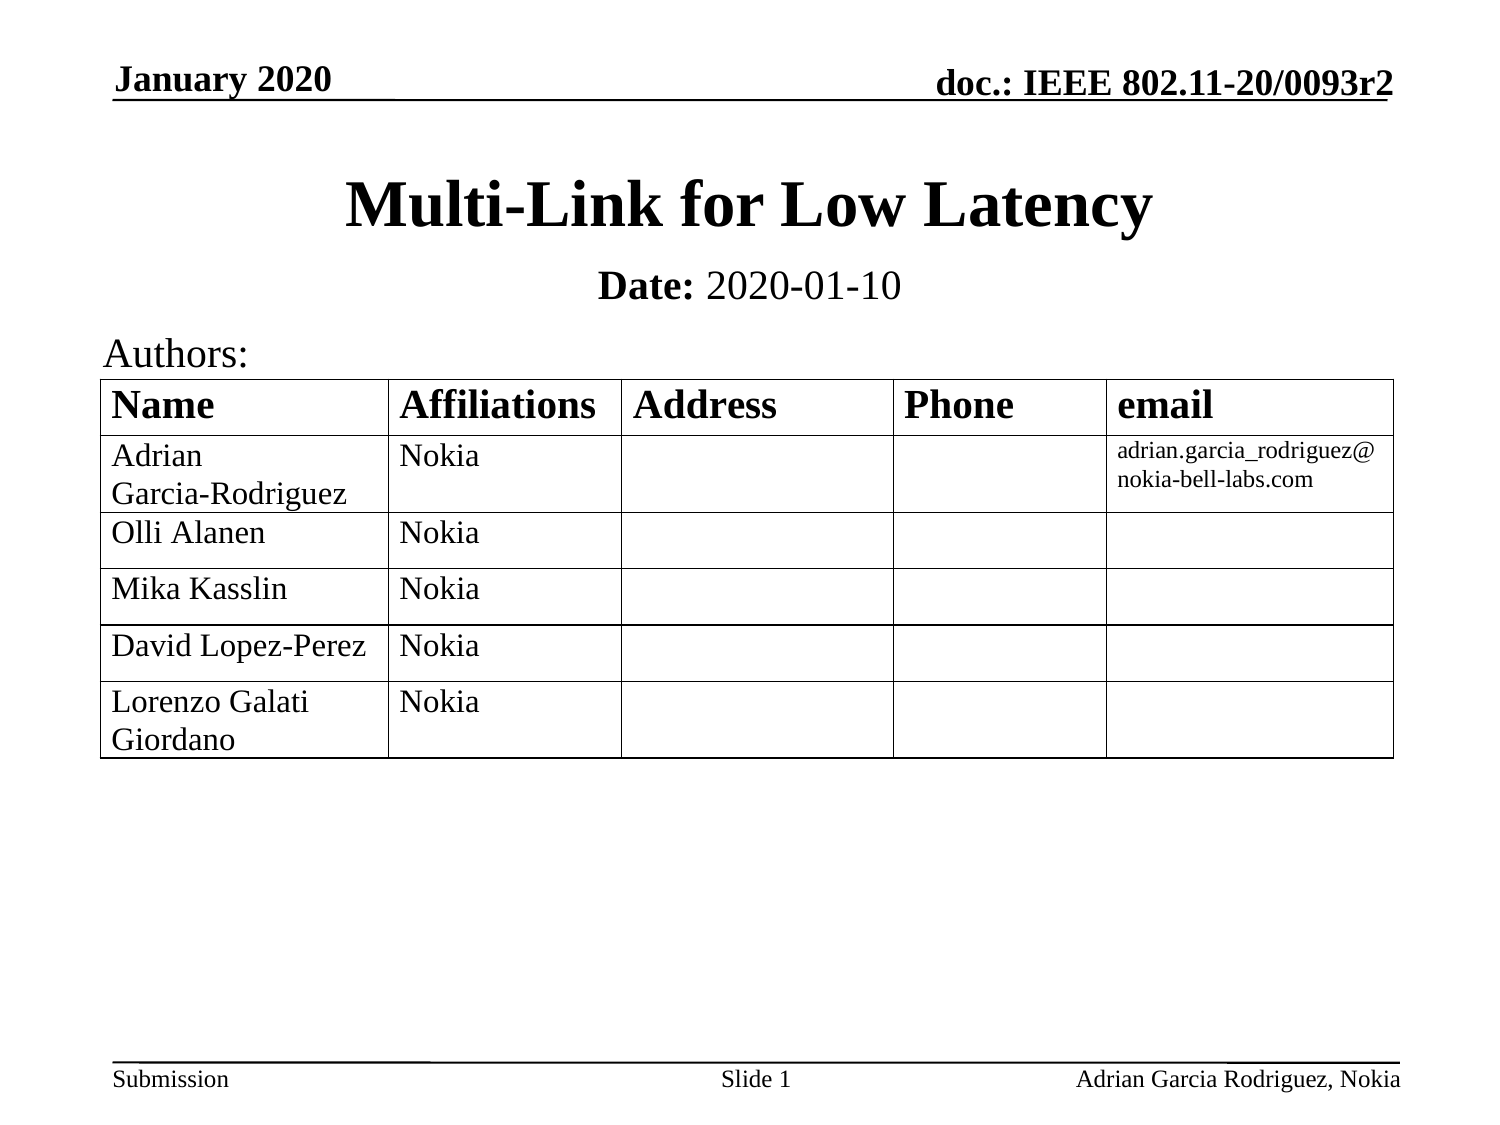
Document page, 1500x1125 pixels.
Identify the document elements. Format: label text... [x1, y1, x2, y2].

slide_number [114, 54, 493, 100]
slide_number Slide 1 [712, 1061, 800, 1123]
footer Adrian Garcia Rodriguez, Nokia [902, 1061, 1402, 1093]
title Multi-Link for Low Latency [112, 112, 1388, 249]
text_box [84, 378, 1420, 826]
list Date: 2020-01-10 [112, 249, 1388, 316]
text_box Authors: [87, 318, 325, 377]
